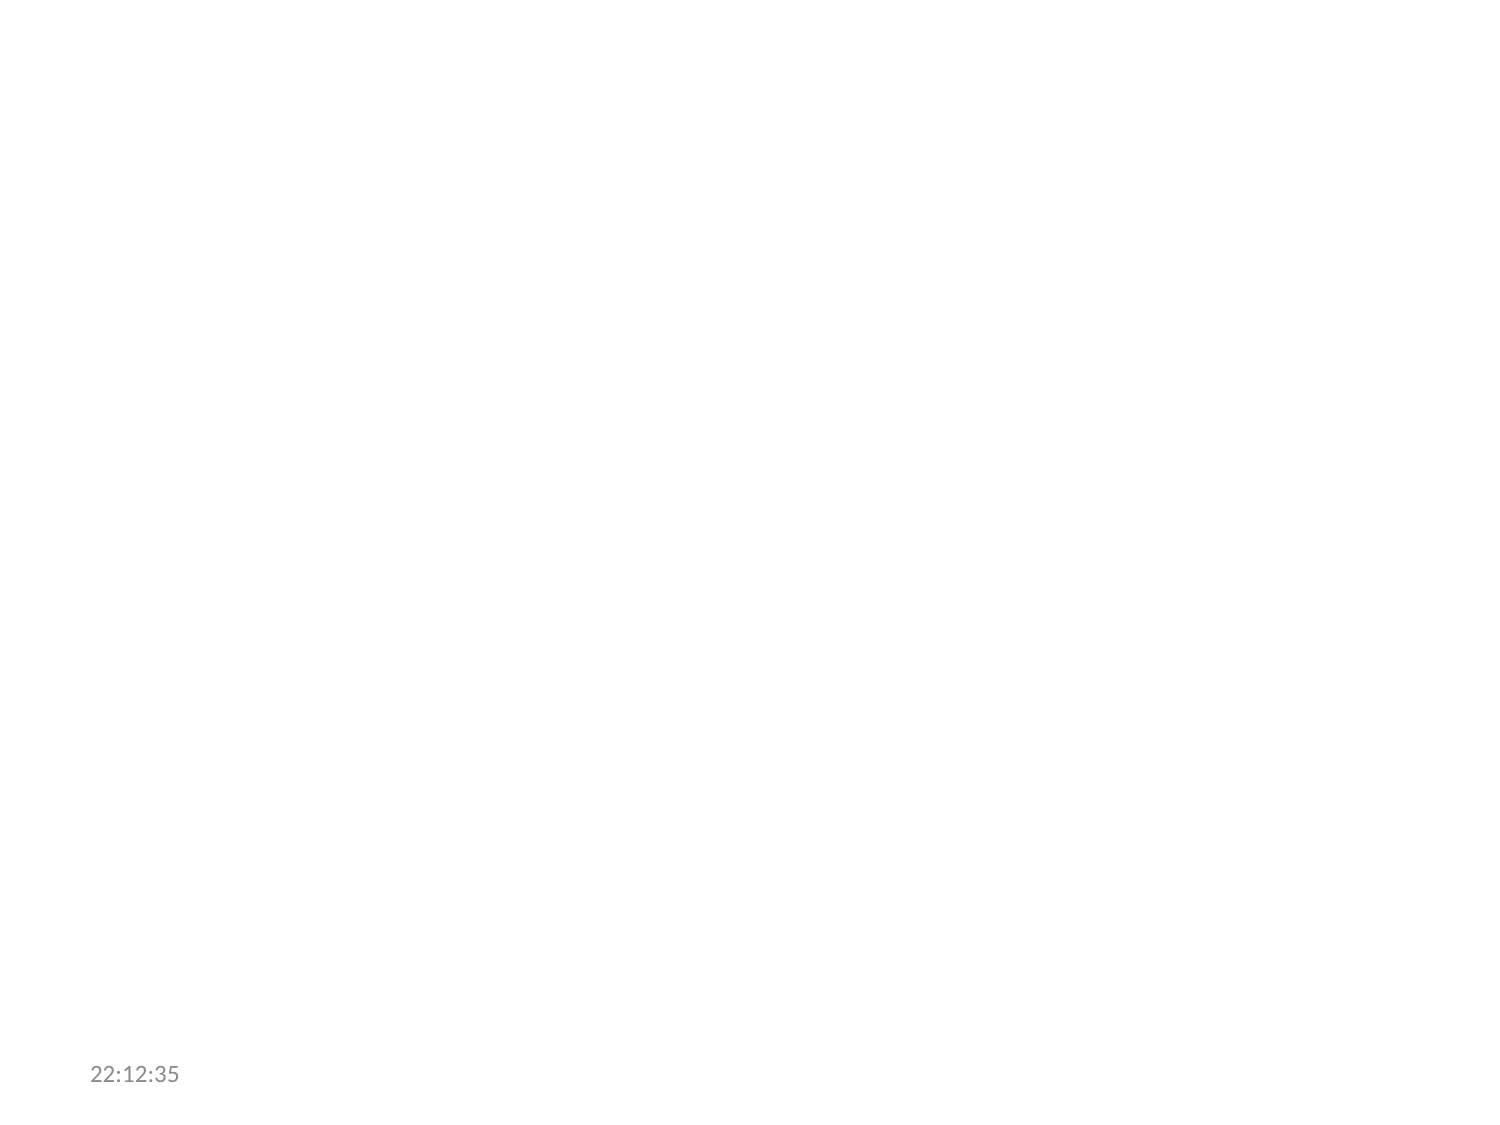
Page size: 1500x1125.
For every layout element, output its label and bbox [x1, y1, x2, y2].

slide_number [75, 1042, 425, 1103]
